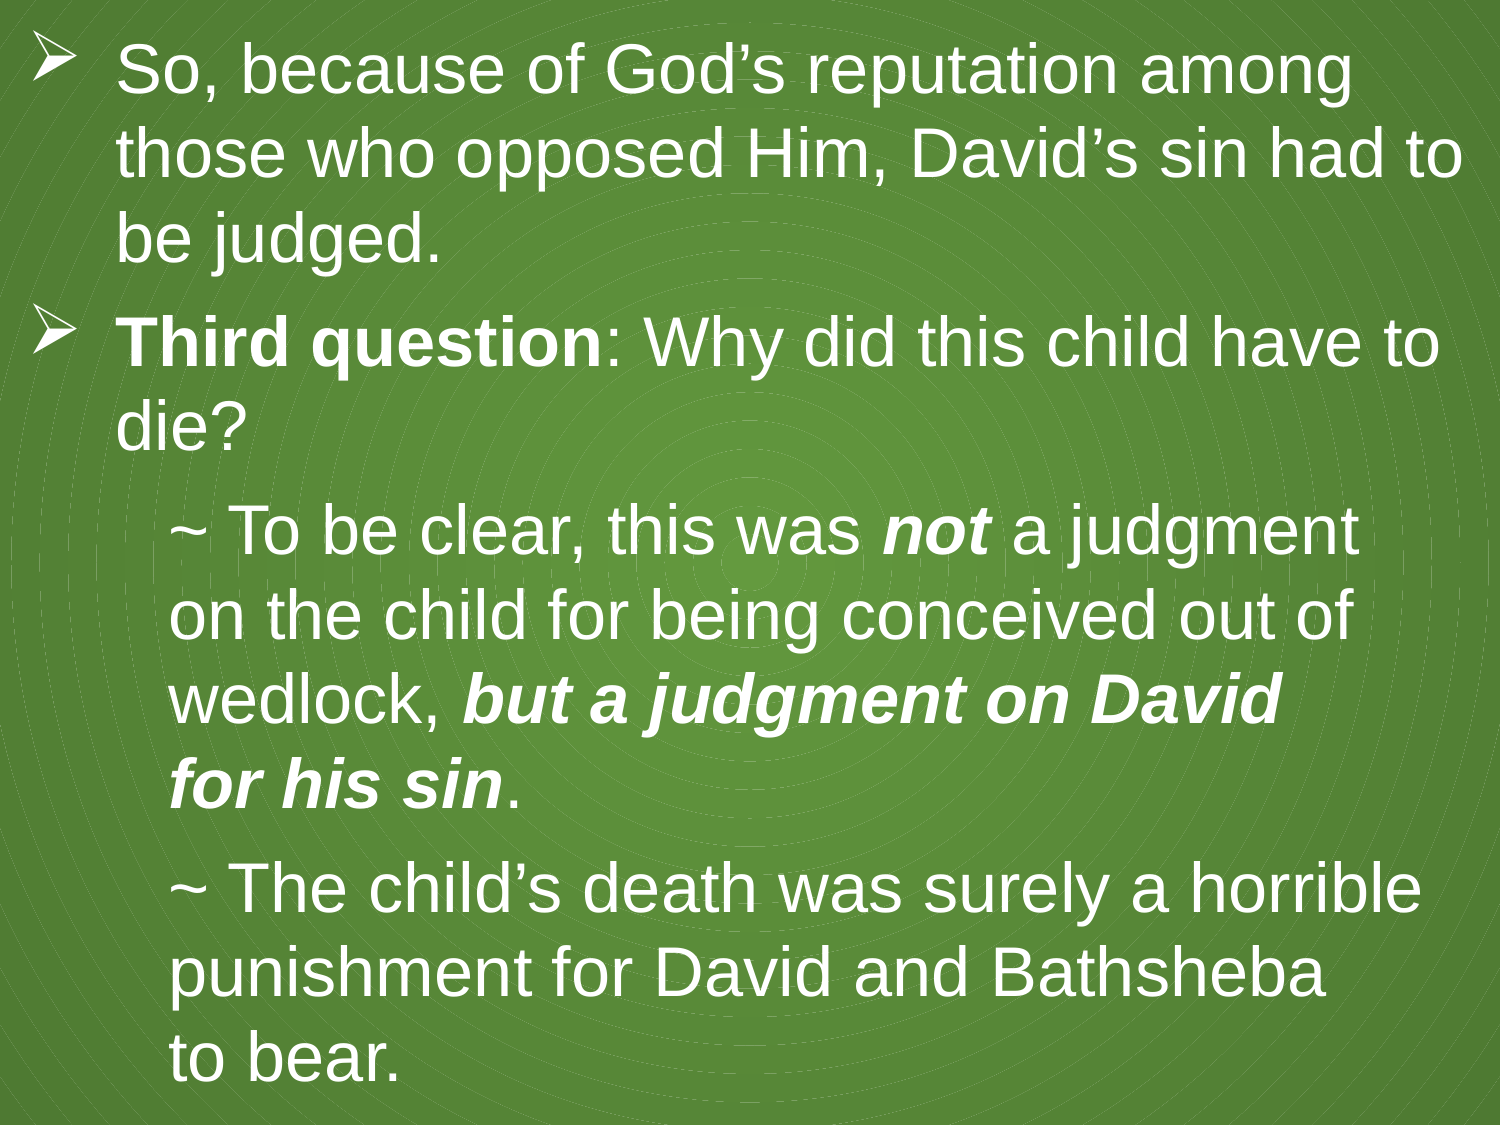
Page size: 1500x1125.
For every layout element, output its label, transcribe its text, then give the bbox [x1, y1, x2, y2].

subtitle So, because of God’s reputation among those who opposed Him, David’s sin had to be judged. Third question: Why did this child have to die? ~ To be clear, this was not a judgment on the child for being conceived out of wedlock, but a judgment on David for his sin. ~ The child’s death was surely a horrible punishment for David and Bathsheba to bear. [12, 15, 1488, 1114]
